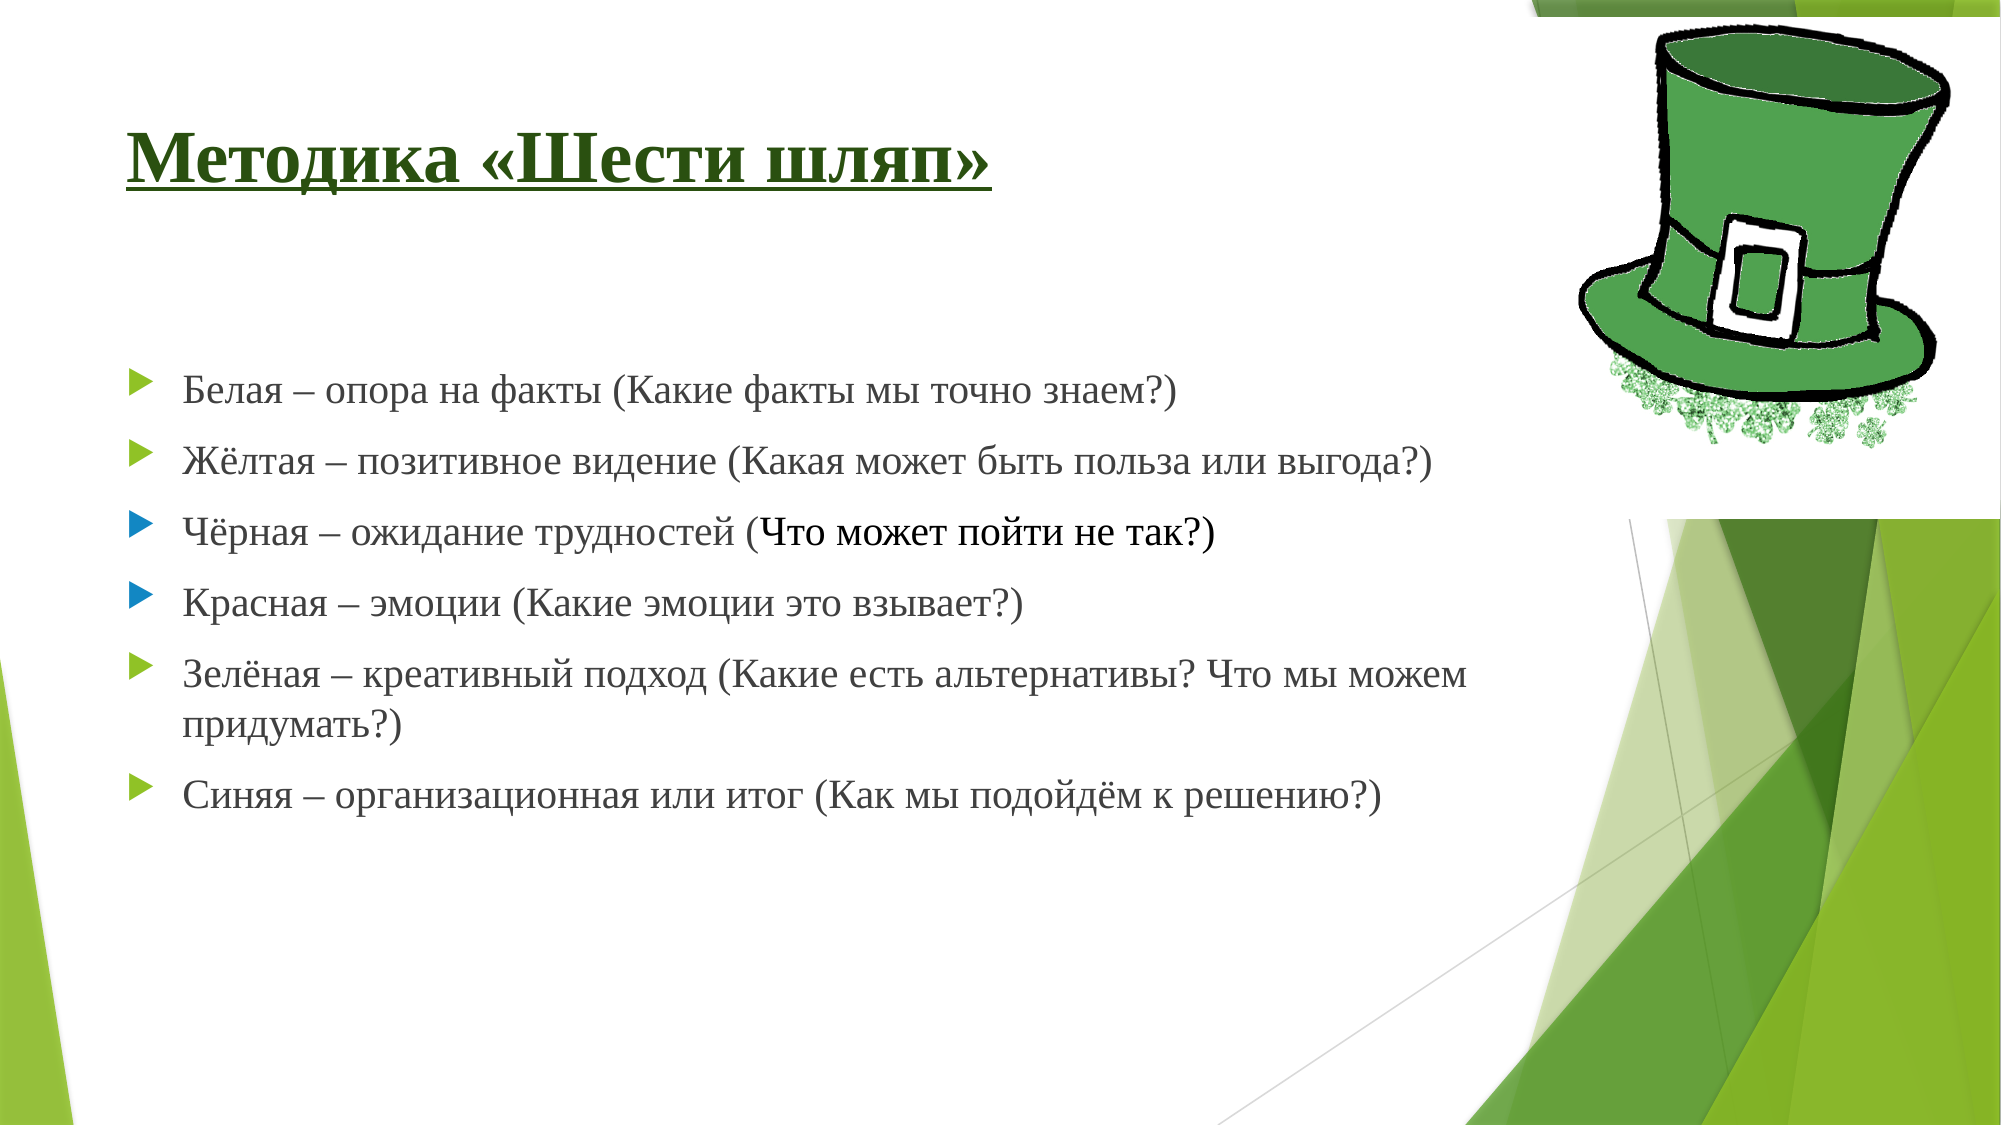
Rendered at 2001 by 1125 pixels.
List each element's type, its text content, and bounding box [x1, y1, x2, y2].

title Методика «Шести шляп» [111, 99, 1522, 317]
list Белая – опора на факты (Какие факты мы точно знаем?) Жёлтая – позитивное видение (Какая может быть польза или выгода?) Чёрная – ожидание трудностей (Что может пойти не так?) Красная – эмоции (Какие эмоции это взывает?) Зелёная – креативный подход (Какие есть альтернативы? Что мы можем придумать?) Синяя – организационная или итог (Как мы подойдём к решению?) [111, 354, 1522, 992]
picture [1527, 17, 2000, 520]
